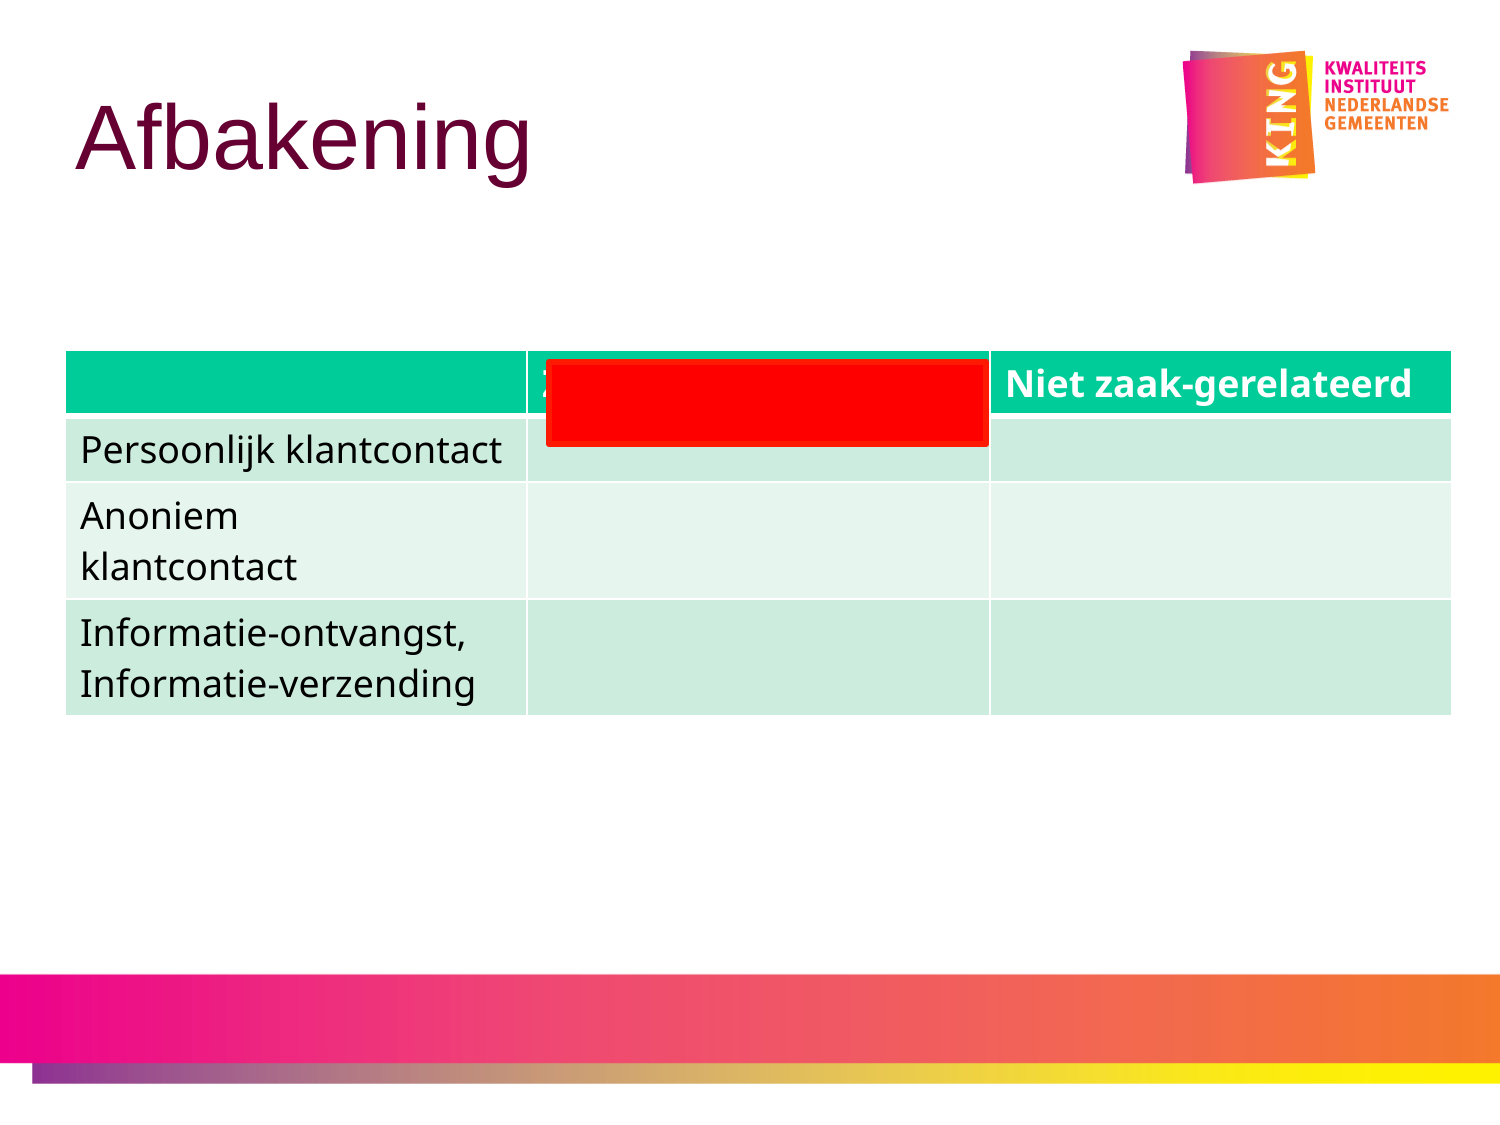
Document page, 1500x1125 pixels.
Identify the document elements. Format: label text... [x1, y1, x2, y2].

table_cell [528, 419, 989, 481]
table_header Niet zaak-gerelateerd [991, 351, 1451, 413]
table_header [66, 351, 526, 413]
table_cell [991, 483, 1451, 598]
table_cell Anoniem klantcontact [66, 483, 526, 598]
table_cell [991, 419, 1451, 481]
table_cell [991, 600, 1451, 715]
table_cell [528, 483, 989, 598]
table_cell Informatie-ontvangst, Informatie-verzending [66, 600, 526, 715]
title Afbakening [74, 44, 1425, 233]
picture [0, 0, 1500, 1125]
text_box [549, 361, 987, 445]
table_cell Persoonlijk klantcontact [66, 419, 526, 481]
table_header Zaak-gerelateerd [528, 351, 989, 413]
table_cell [528, 600, 989, 715]
